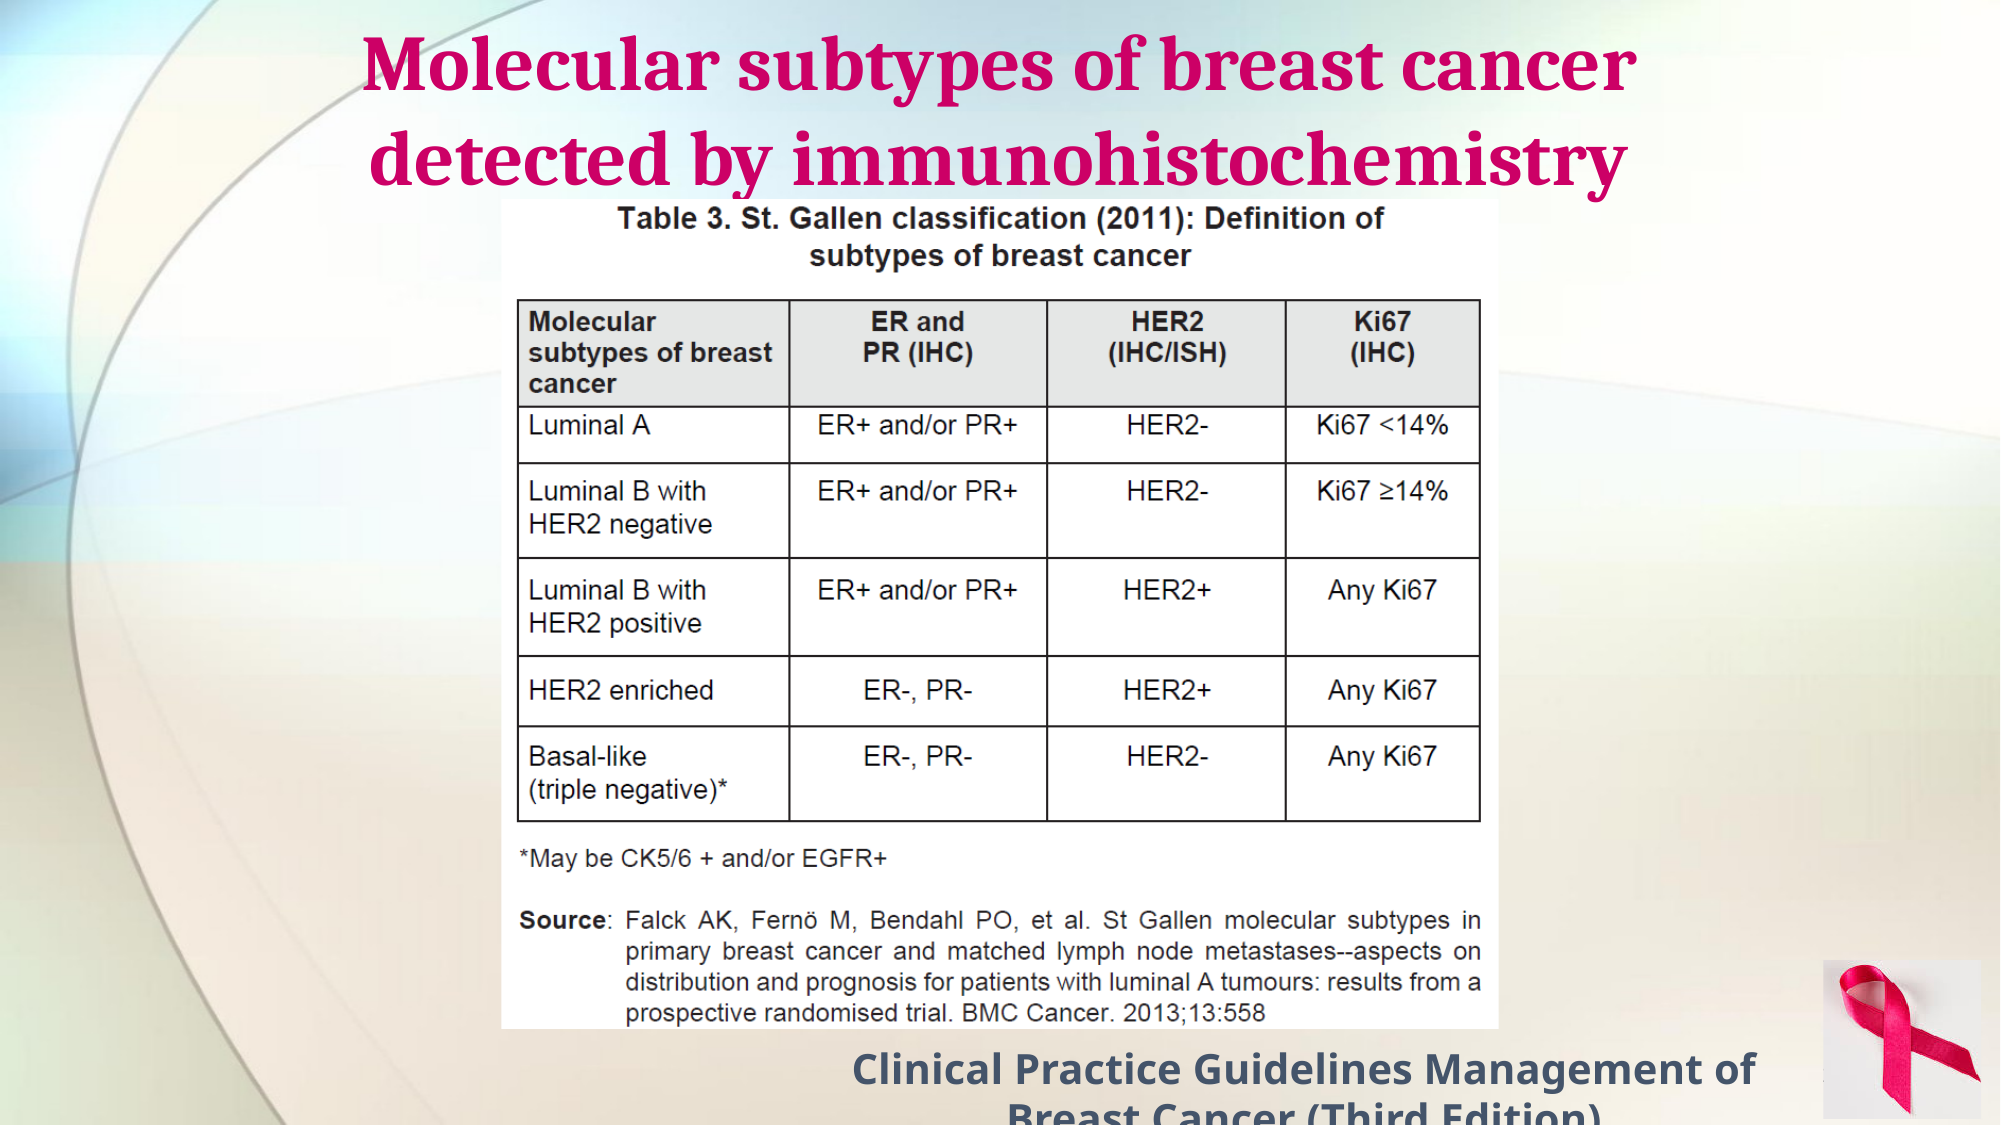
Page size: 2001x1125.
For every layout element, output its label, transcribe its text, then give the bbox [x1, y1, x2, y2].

picture [0, 0, 2001, 1125]
title Molecular subtypes of breast cancer detected by immunohistochemistry [249, 0, 1750, 209]
text_box Clinical Practice Guidelines Management of Breast Cancer (Third Edition) [788, 1035, 1820, 1125]
